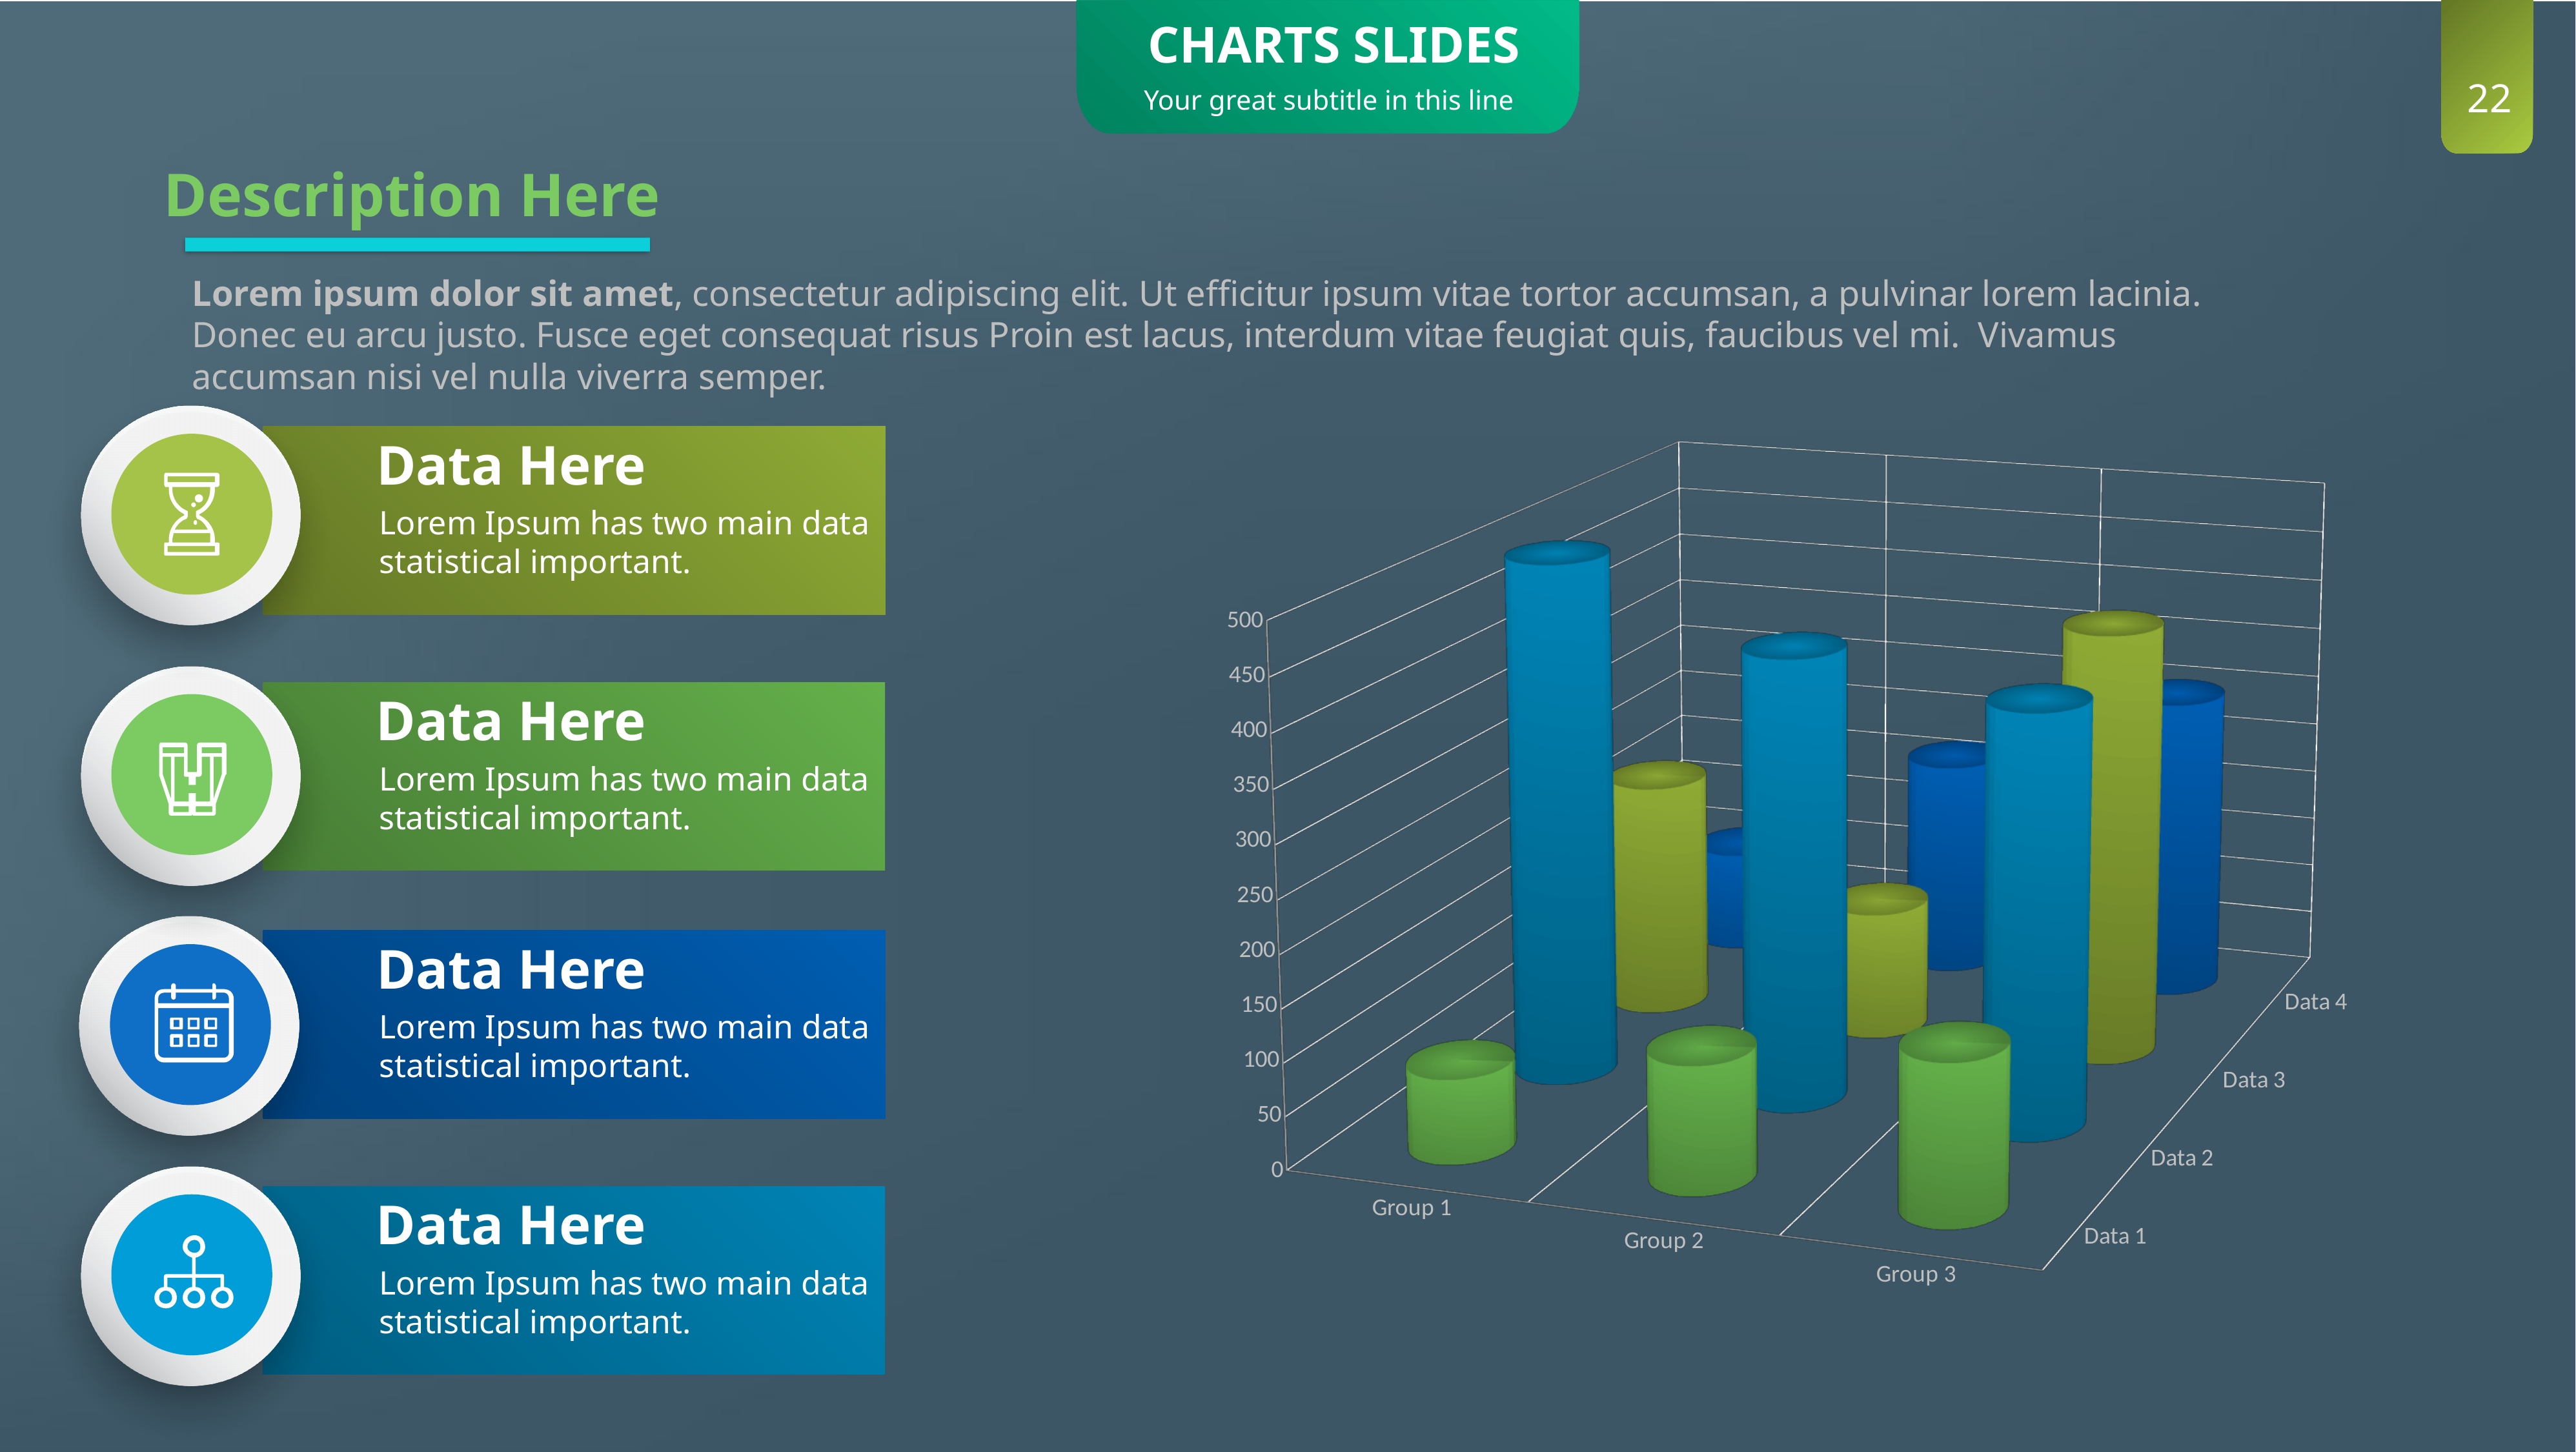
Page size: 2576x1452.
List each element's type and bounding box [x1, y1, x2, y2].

picture [0, 1, 2576, 1452]
text_box [41, 949, 332, 1153]
text_box [42, 1153, 334, 1444]
text_box [42, 688, 334, 944]
text_box [334, 929, 887, 1120]
text_box [337, 1185, 886, 1376]
text_box [356, 930, 908, 1097]
text_box [356, 426, 908, 593]
text_box [355, 681, 908, 849]
chart [1156, 411, 2364, 1349]
text_box [876, 0, 1792, 134]
text_box [337, 681, 886, 872]
text_box [42, 392, 334, 684]
text_box [337, 425, 887, 616]
text_box [166, 152, 2249, 412]
text_box [355, 1185, 908, 1353]
